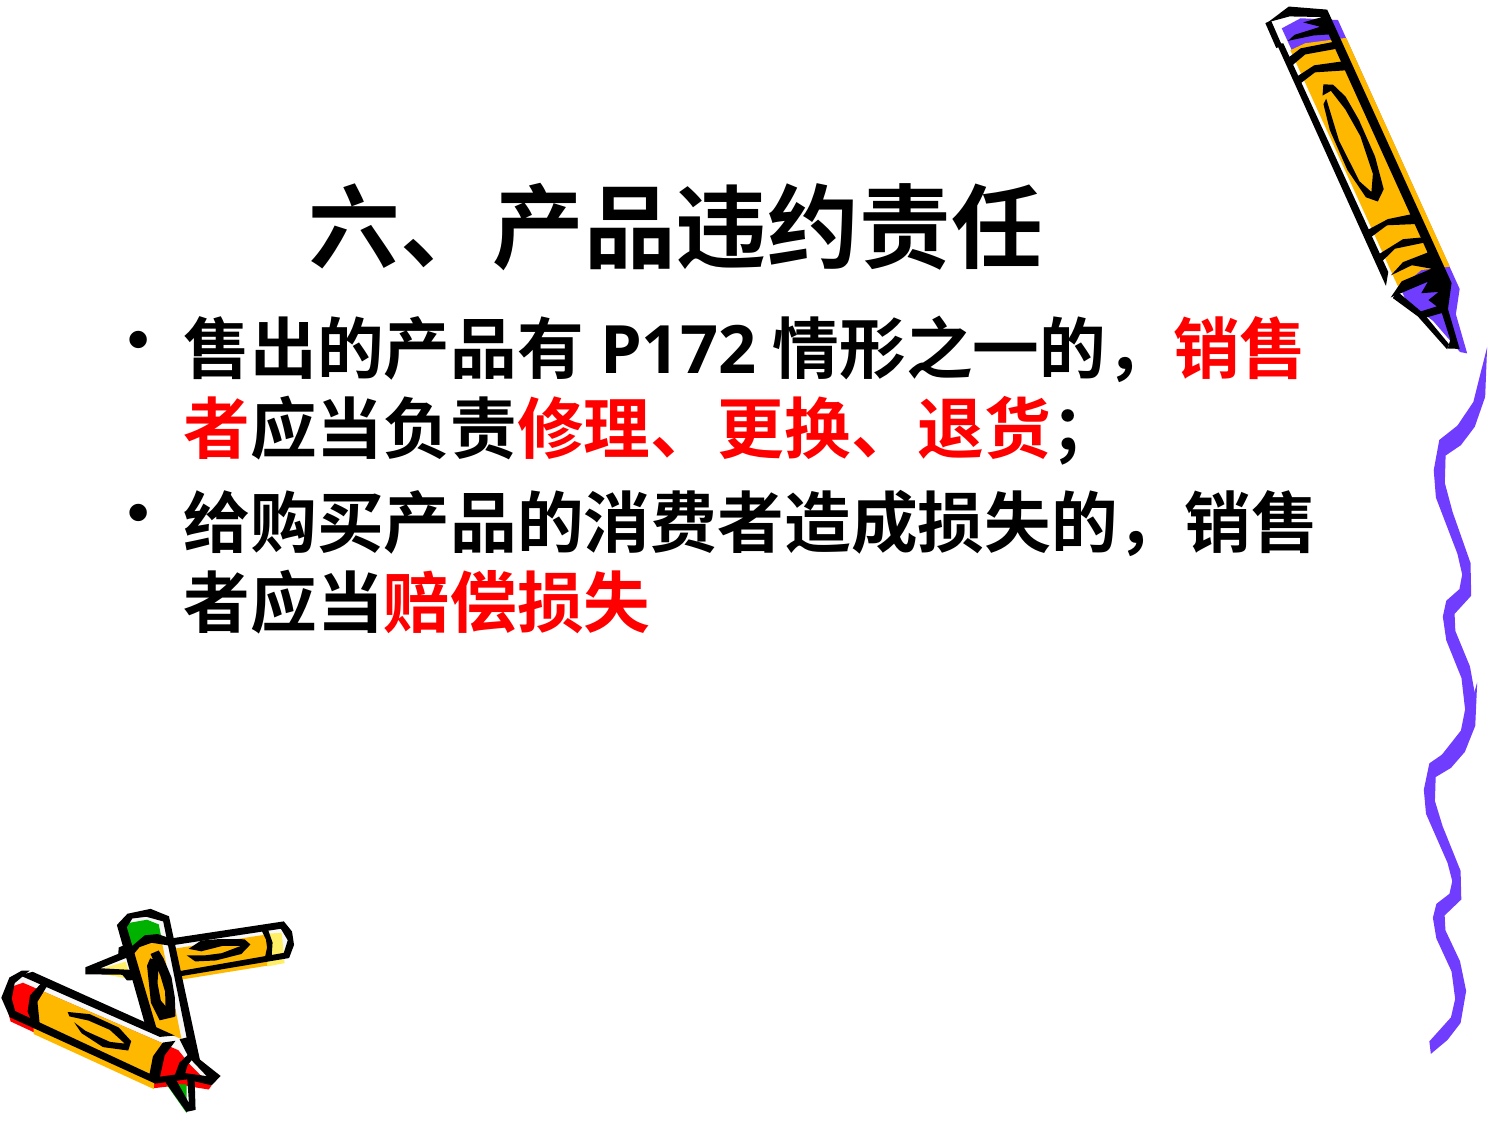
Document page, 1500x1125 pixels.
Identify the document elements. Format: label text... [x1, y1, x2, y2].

title 六、产品违约责任 [112, 24, 1240, 288]
list 售出的产品有P172情形之一的，销售者应当负责修理、更换、退货； 给购买产品的消费者造成损失的，销售者应当赔偿损失 [112, 299, 1376, 901]
